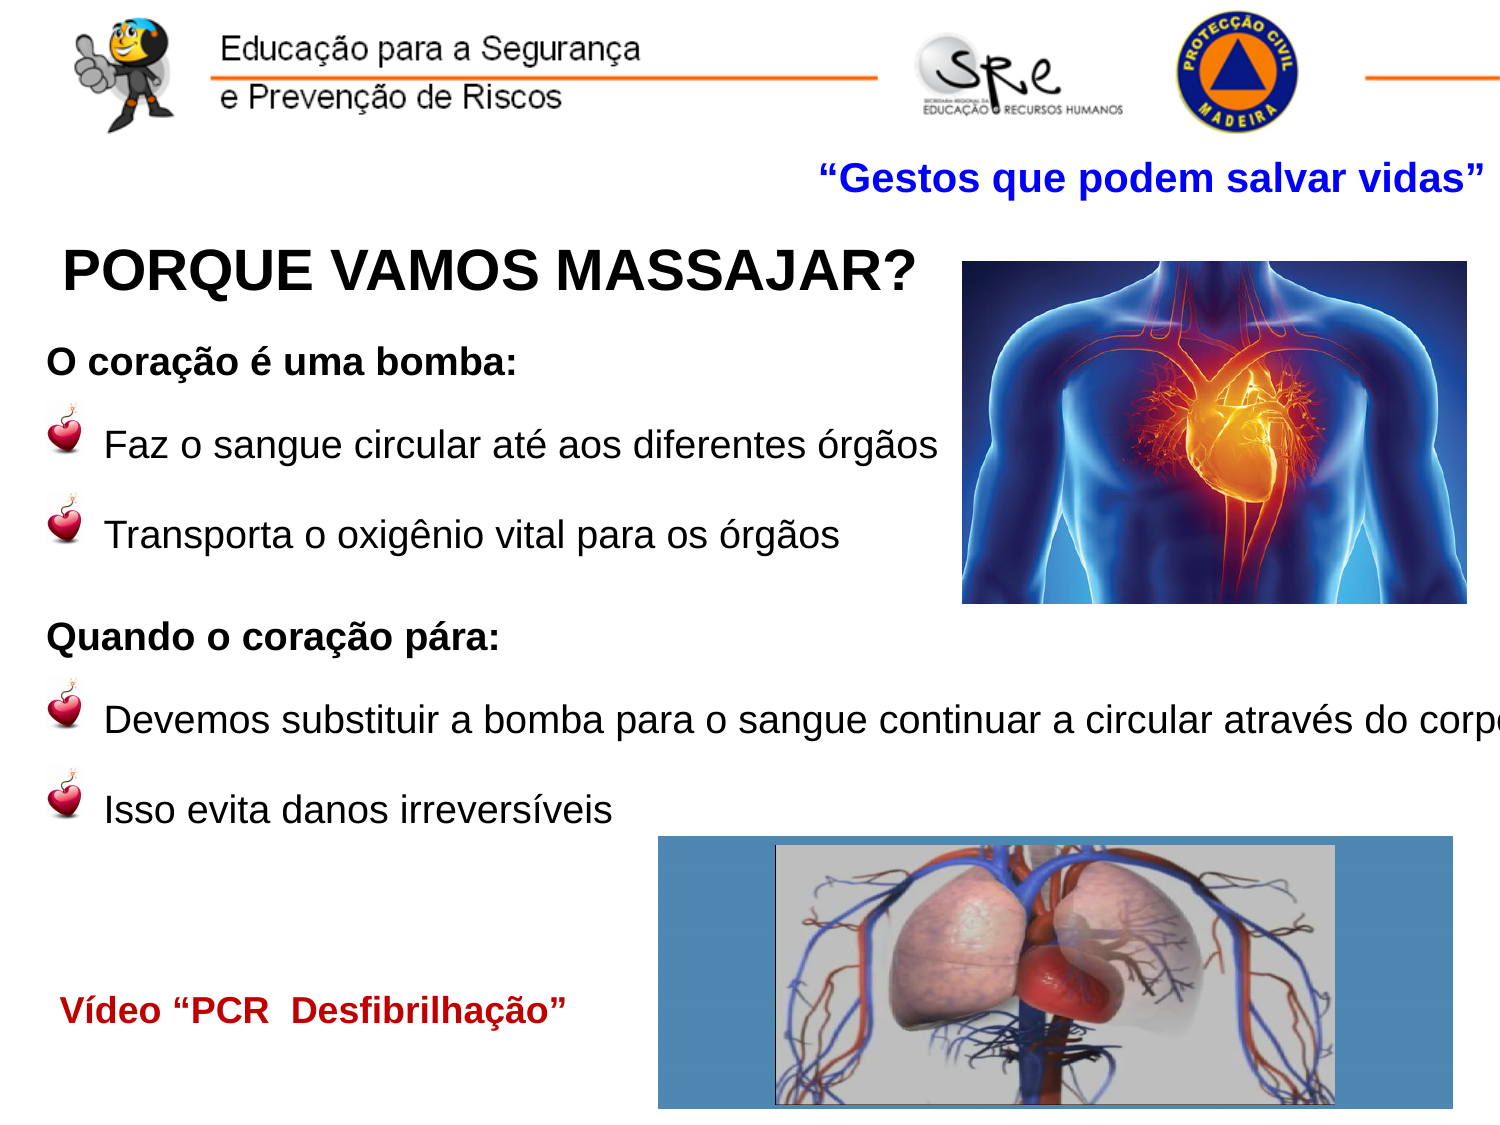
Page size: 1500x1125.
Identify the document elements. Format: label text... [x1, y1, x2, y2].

picture [46, 676, 83, 730]
text_box “Gestos que podem salvar vidas” [803, 143, 1500, 208]
picture [775, 845, 1335, 1105]
text_box Vídeo “PCR Desfibrilhação” [44, 978, 584, 1039]
text_box PORQUE VAMOS MASSAJAR? [47, 224, 933, 310]
picture [46, 491, 83, 545]
picture [46, 766, 83, 820]
text_box O coração é uma bomba: Faz o sangue circular até aos diferentes órgãos Transporta o oxigênio vital para os órgãos Quando o coração pára: Devemos substituir a bomba para o sangue continuar a circular através do corpo Isso evita danos irreversíveis [31, 328, 1500, 846]
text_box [657, 835, 1454, 1110]
picture [46, 401, 83, 455]
picture [0, 0, 1500, 1125]
